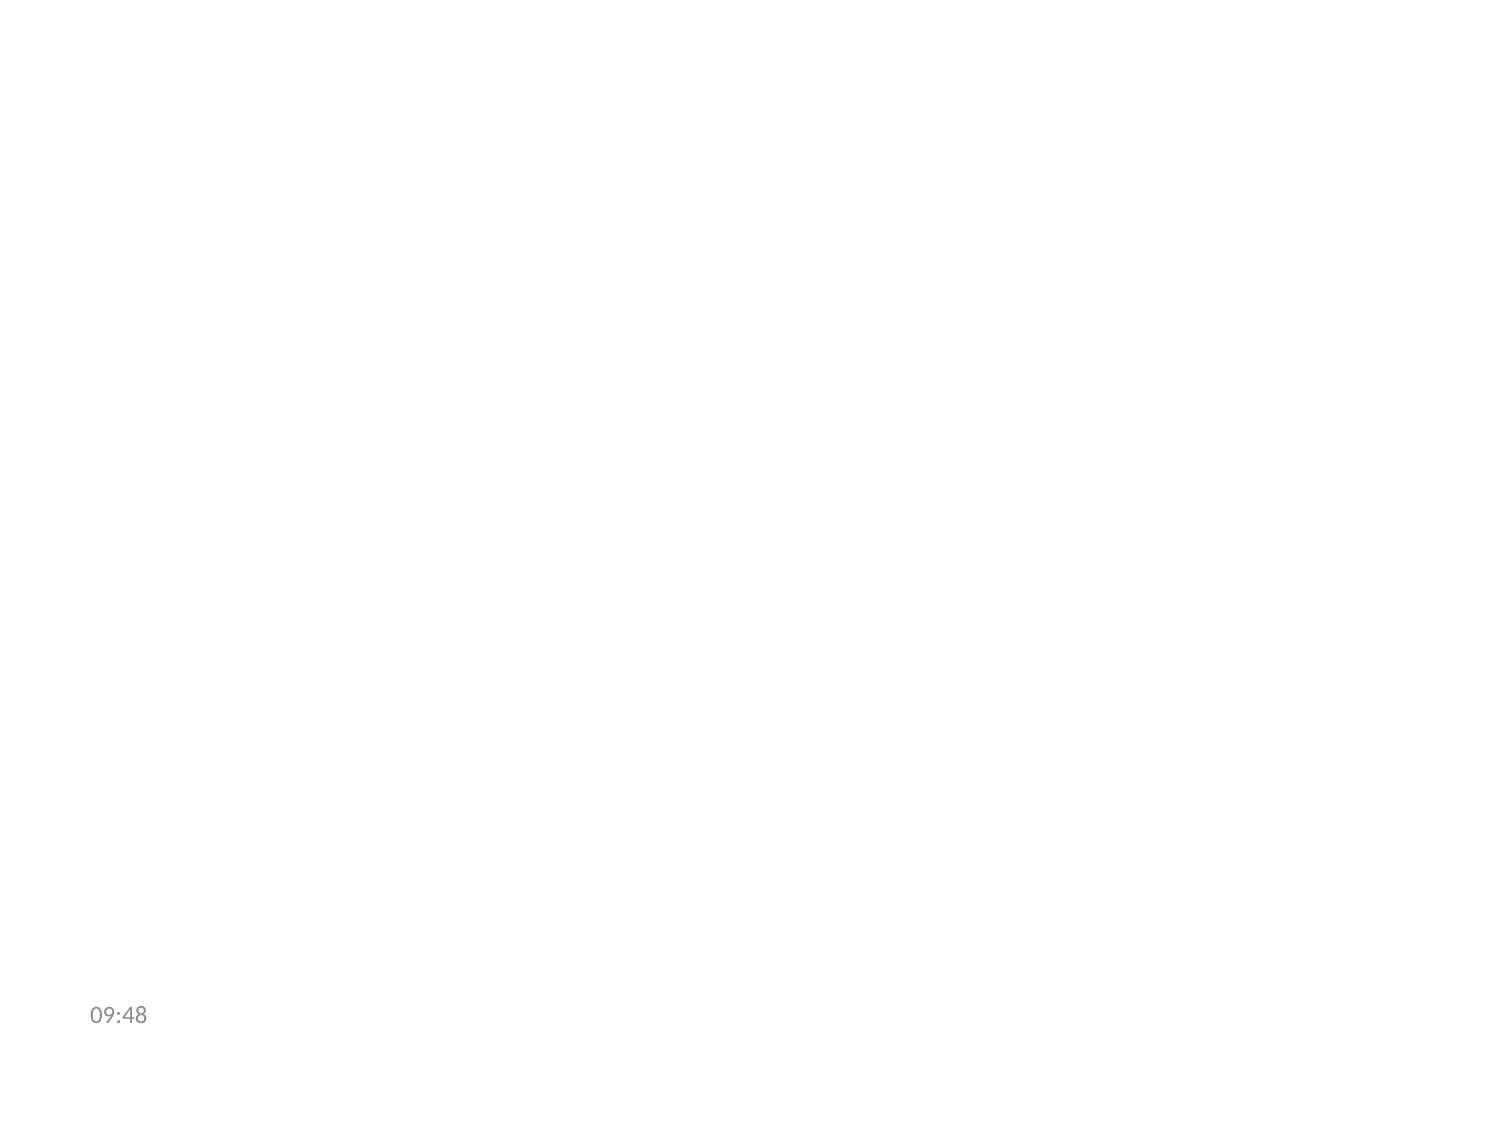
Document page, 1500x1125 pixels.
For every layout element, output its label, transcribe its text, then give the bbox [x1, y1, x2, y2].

text_box 15:35 [75, 983, 425, 1044]
